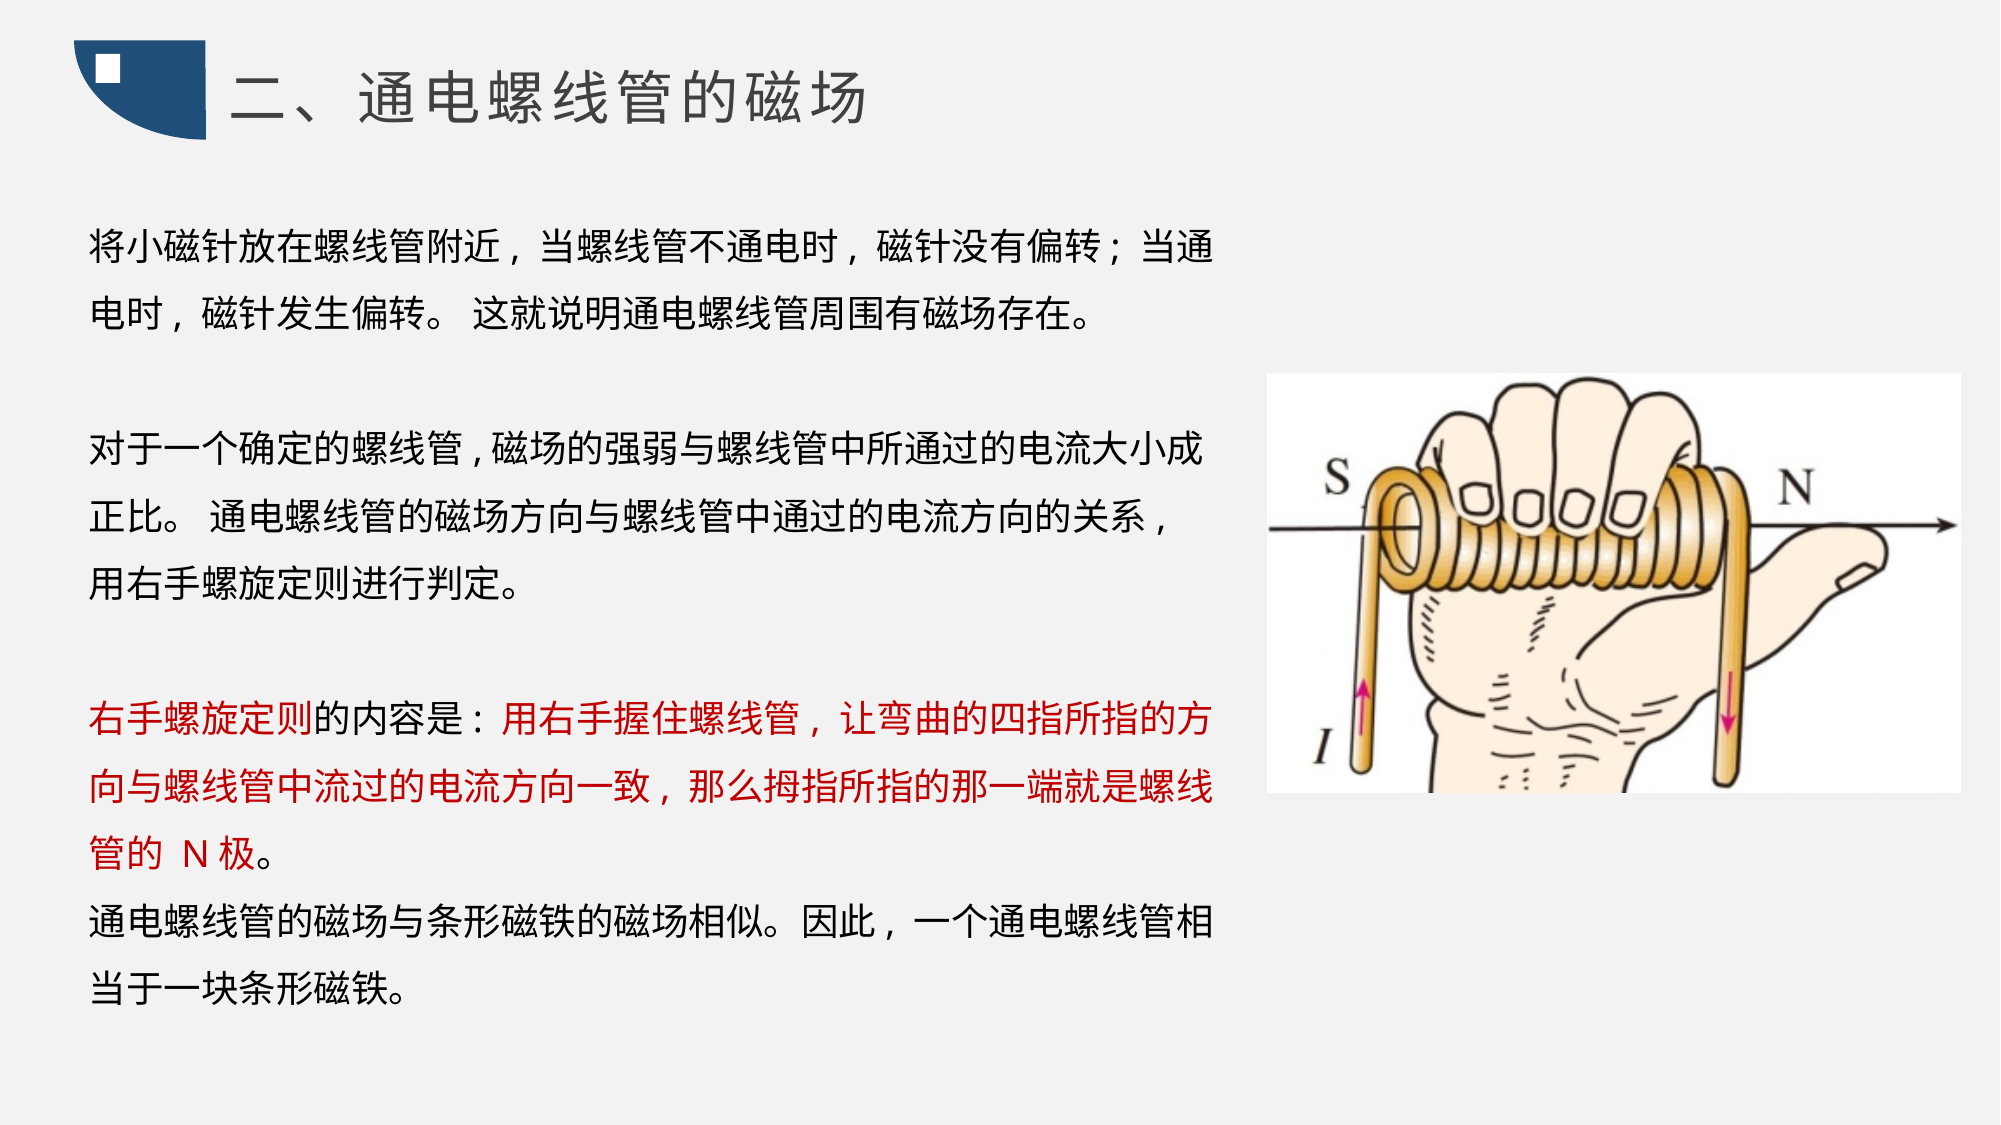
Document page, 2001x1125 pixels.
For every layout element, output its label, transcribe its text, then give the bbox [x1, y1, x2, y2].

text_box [74, 0, 1070, 140]
text_box 将小磁针放在螺线管附近, 当螺线管不通电时, 磁针没有偏转; 当通电时, 磁针发生偏转。 这就说明通电螺线管周围有磁场存在。 对于一个确定的螺线管,磁场的强弱与螺线管中所通过的电流大小成正比。 通电螺线管的磁场方向与螺线管中通过的电流方向的关系, 用右手螺旋定则进行判定。 右手螺旋定则的内容是: 用右手握住螺线管, 让弯曲的四指所指的方向与螺线管中流过的电流方向一致, 那么拇指所指的那一端就是螺线管的 N极。 通电螺线管的磁场与条形磁铁的磁场相似。因此, 一个通电螺线管相当于一块条形磁铁。 [74, 192, 1231, 1018]
picture [1267, 373, 1962, 793]
